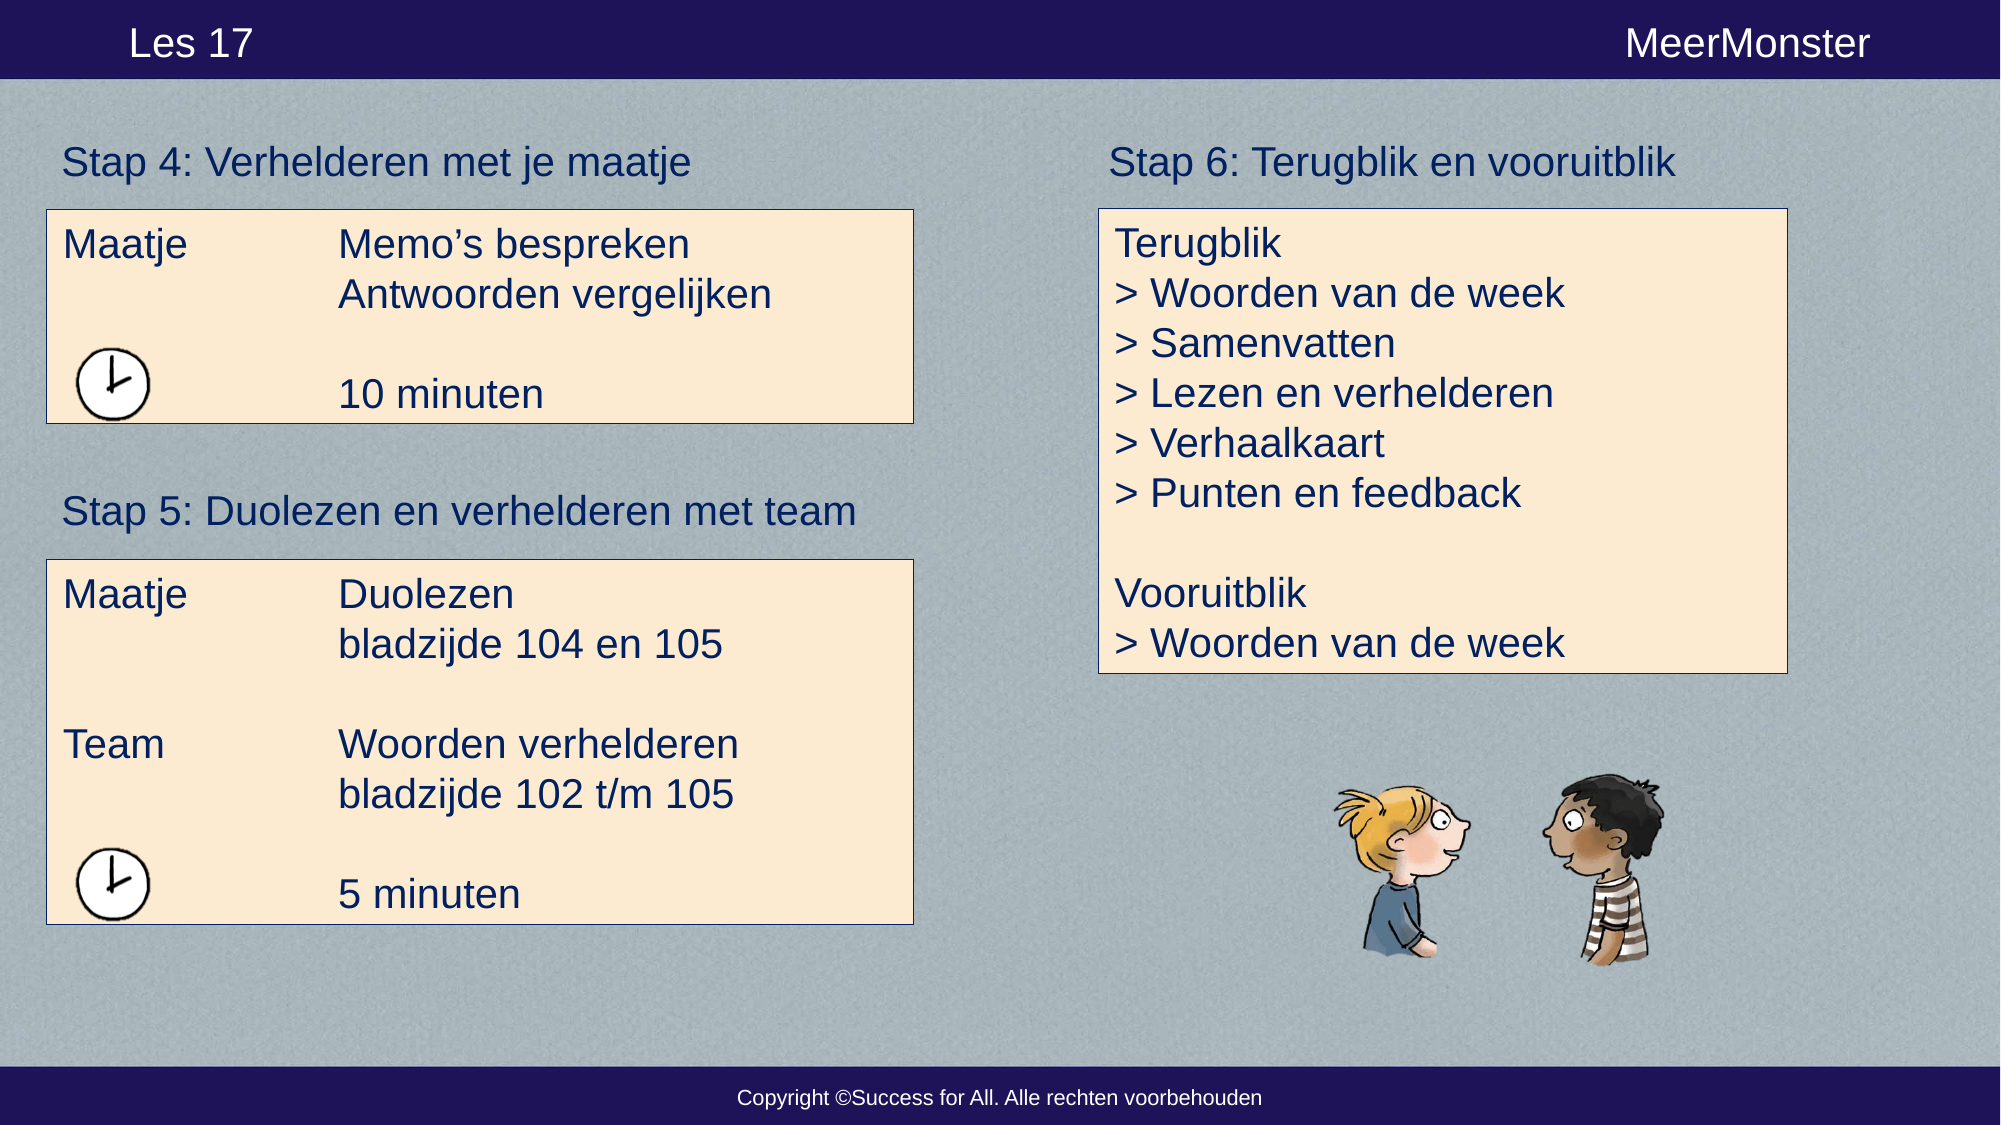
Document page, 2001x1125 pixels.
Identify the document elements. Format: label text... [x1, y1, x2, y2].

picture [0, 0, 2001, 1125]
text_box Stap 6: Terugblik en vooruitblik [1093, 127, 1886, 192]
text_box Stap 5: Duolezen en verhelderen met team [46, 476, 890, 542]
text_box Maatje Memo’s bespreken Antwoorden vergelijken 10 minuten [46, 209, 914, 424]
text_box Stap 4: Verhelderen met je maatje [46, 127, 839, 192]
text_box Les 17 [114, 8, 354, 73]
text_box MeerMonster [999, 8, 1886, 73]
text_box Terugblik > Woorden van de week > Samenvatten > Lezen en verhelderen > Verhaalkaart > Punten en feedback Vooruitblik > Woorden van de week [1098, 208, 1788, 674]
text_box Maatje Duolezen bladzijde 104 en 105 Team Woorden verhelderen bladzijde 102 t/m 105 5 minuten [46, 559, 914, 925]
text_box Copyright ©Success for All. Alle rechten voorbehouden [0, 1076, 2000, 1125]
